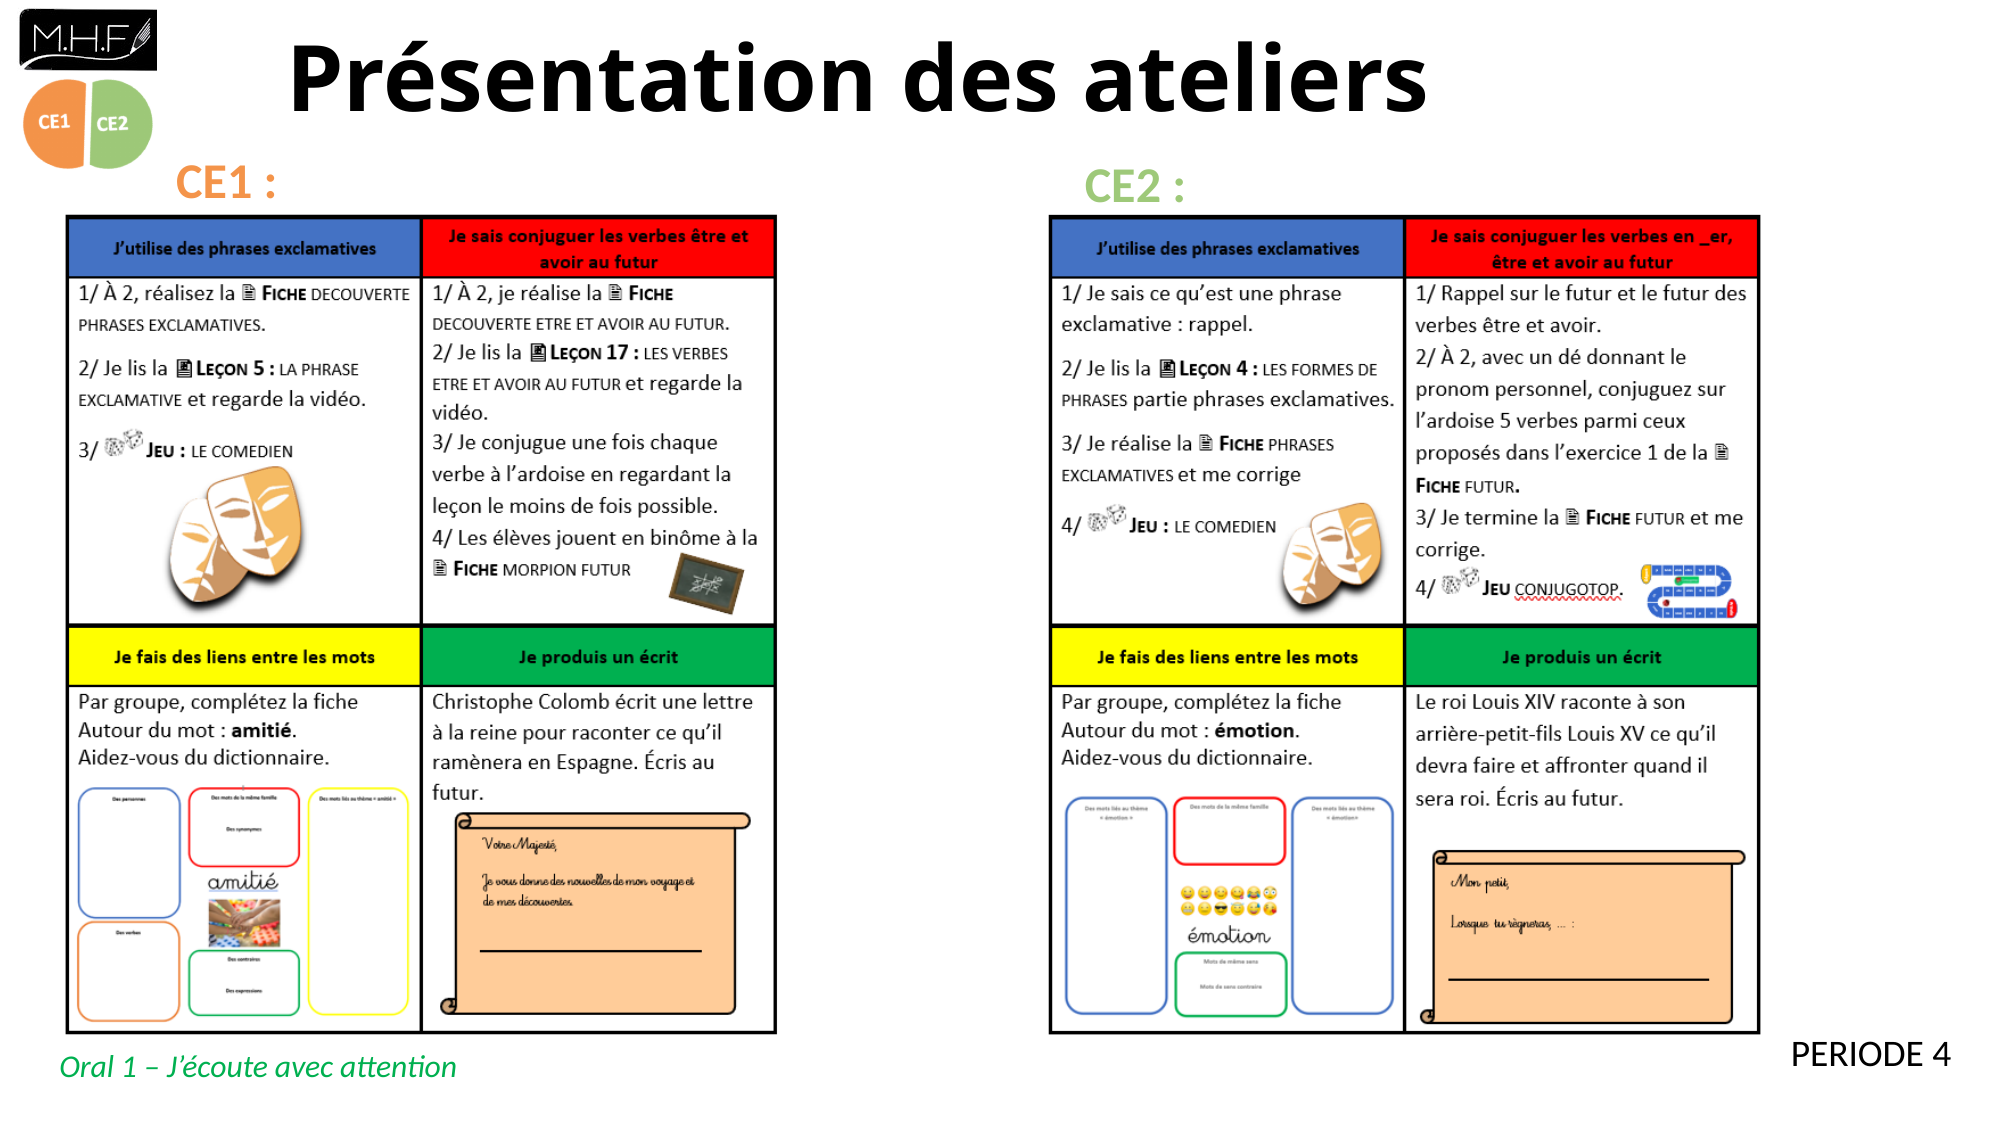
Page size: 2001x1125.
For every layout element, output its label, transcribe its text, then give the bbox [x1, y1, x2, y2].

text_box CE2 : [1069, 141, 1967, 221]
picture [1042, 207, 1765, 1039]
picture [60, 208, 785, 1040]
title Présentation des ateliers [271, 7, 1818, 156]
picture [1, 7, 177, 207]
text_box CE1 : [161, 141, 811, 216]
text_box PERIODE 4 [1362, 1021, 1967, 1082]
text_box Oral 1 – J’écoute avec attention [44, 1038, 1346, 1092]
